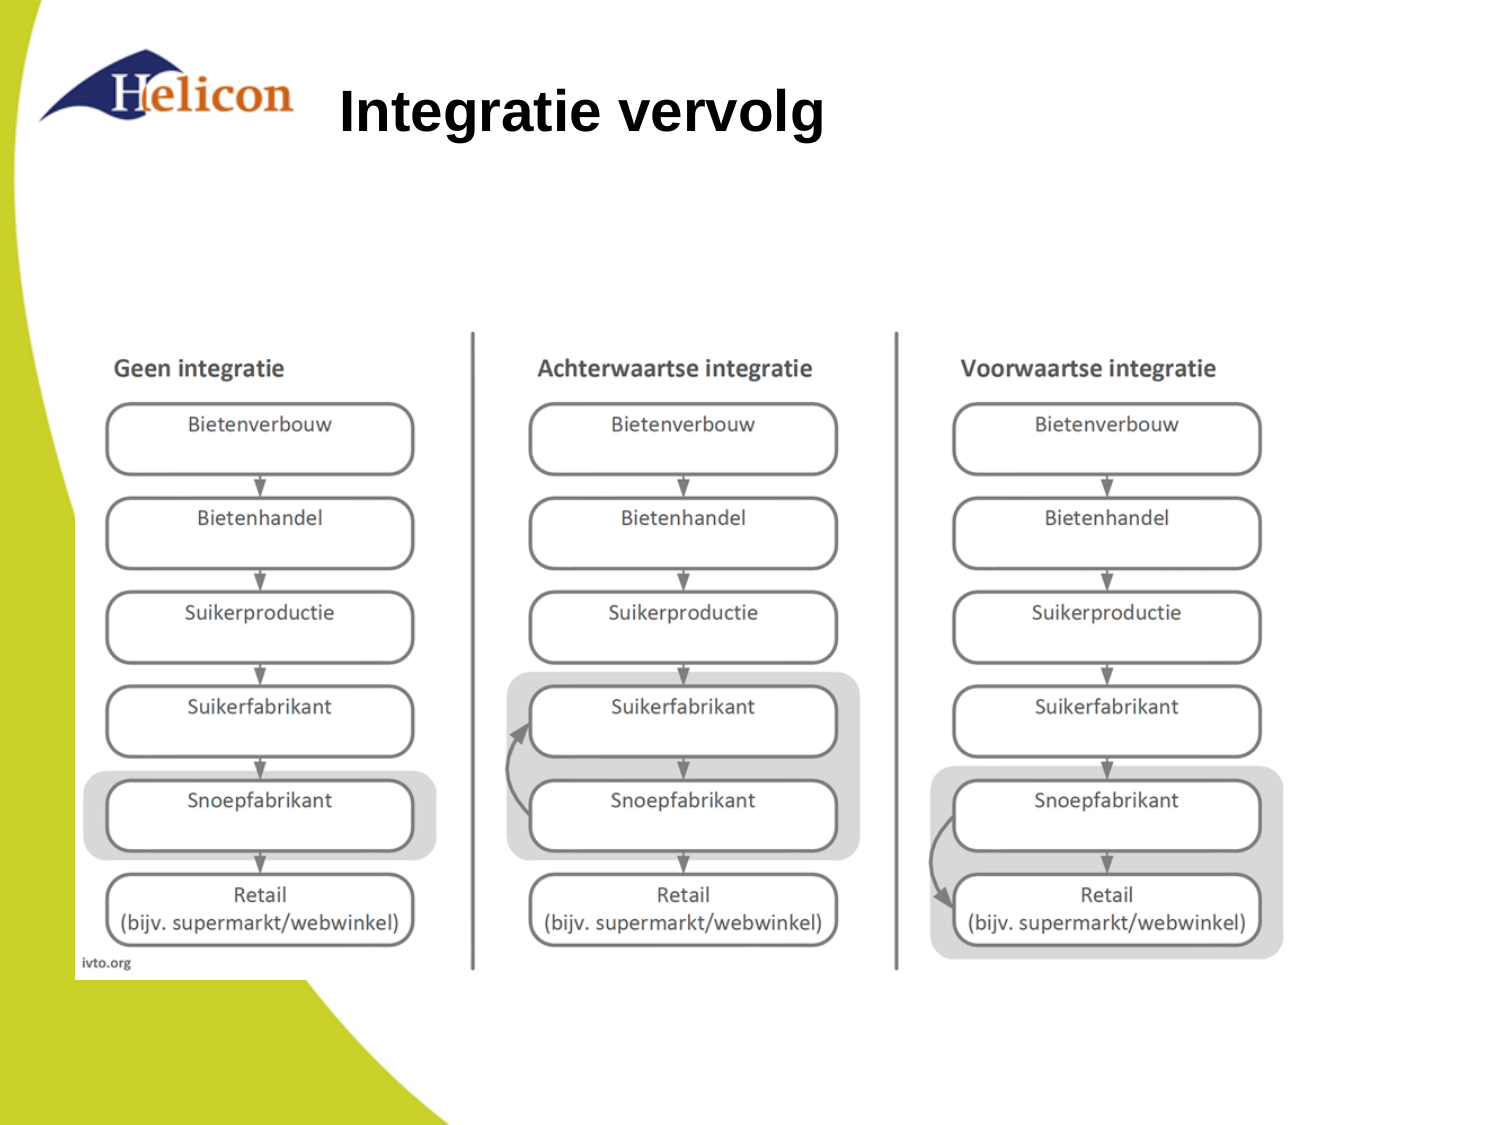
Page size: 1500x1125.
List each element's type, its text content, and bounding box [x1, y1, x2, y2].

picture [0, 0, 1500, 1125]
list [74, 314, 1300, 980]
title Integratie vervolg [324, 54, 1415, 161]
